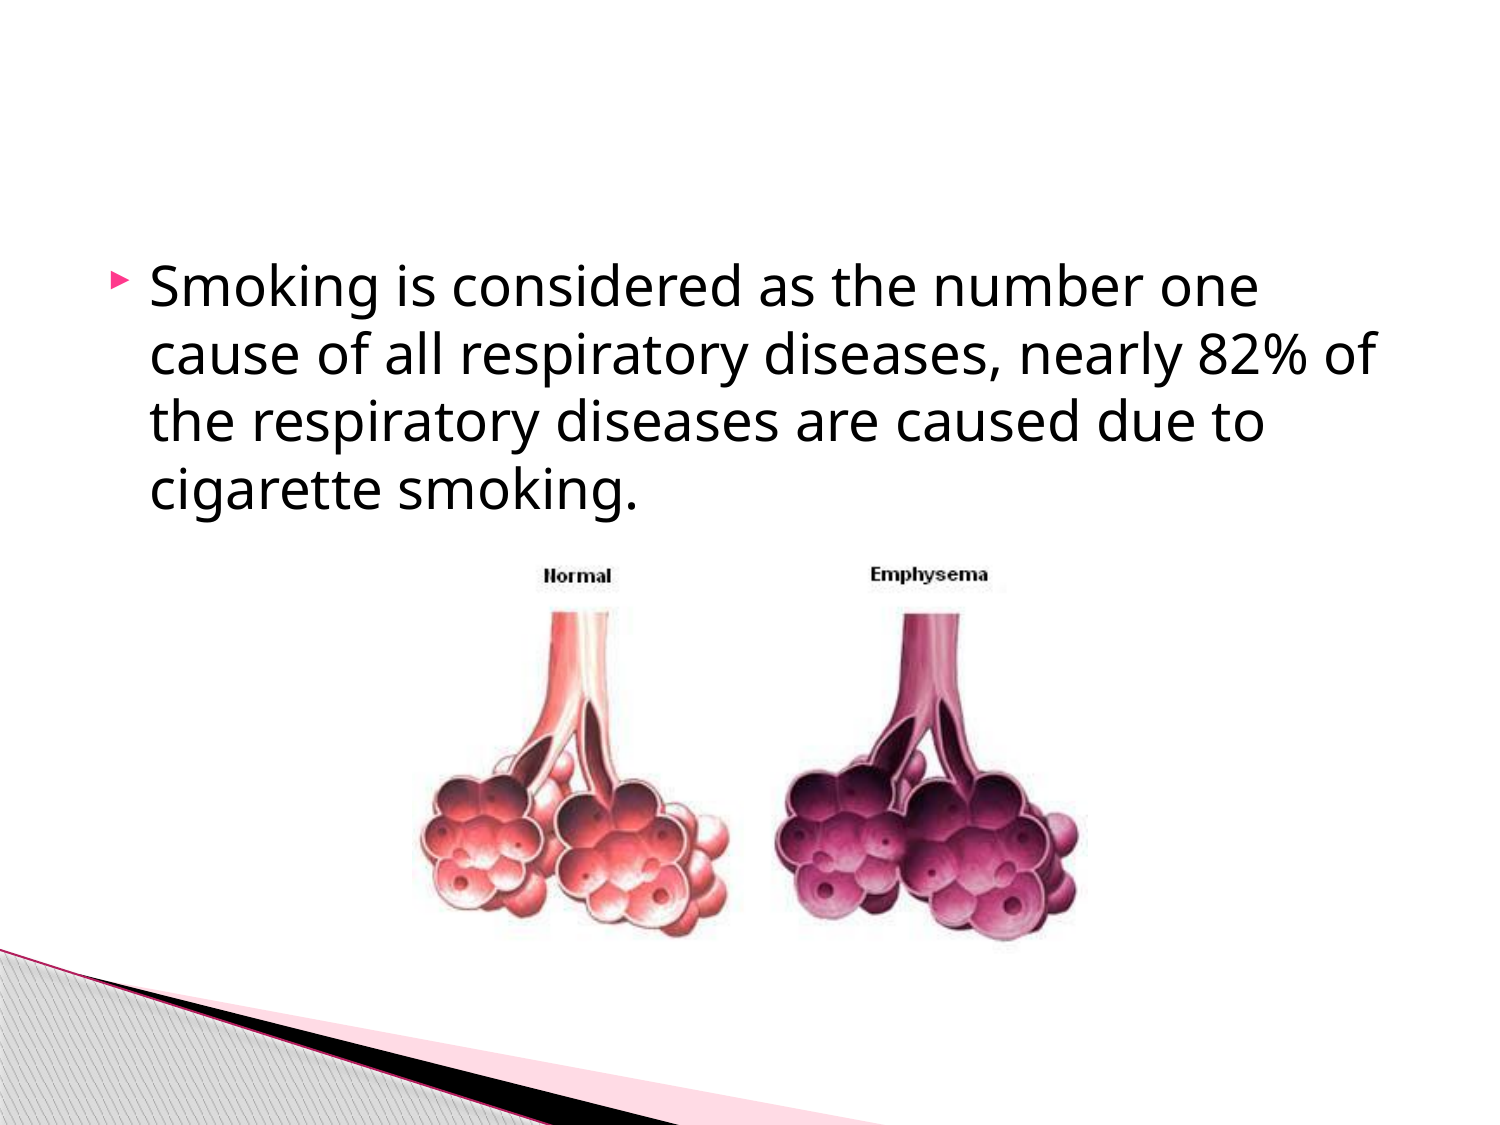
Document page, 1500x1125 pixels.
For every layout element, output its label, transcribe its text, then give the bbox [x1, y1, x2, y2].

picture [412, 524, 1088, 966]
list Smoking is considered as the number one cause of all respiratory diseases, nearly 82% of the respiratory diseases are caused due to cigarette smoking. [75, 243, 1425, 986]
